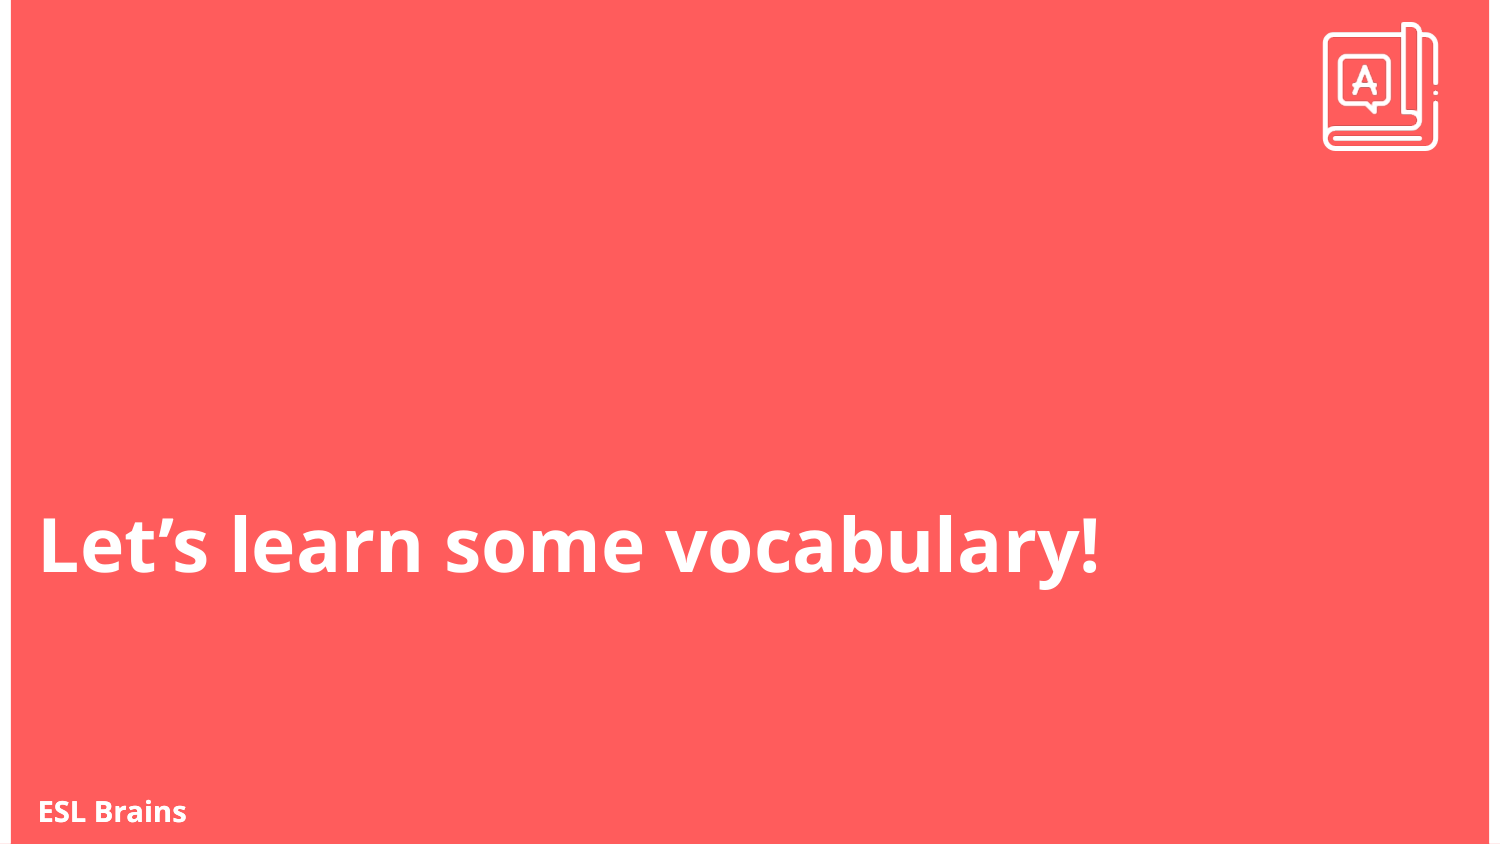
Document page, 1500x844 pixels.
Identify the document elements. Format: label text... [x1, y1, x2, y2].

text_box ESL Brains [22, 778, 301, 843]
text_box [0, 0, 11, 844]
text_box [1489, 0, 1500, 844]
picture [1316, 21, 1445, 151]
text_box Let’s learn some vocabulary! [22, 482, 1390, 603]
